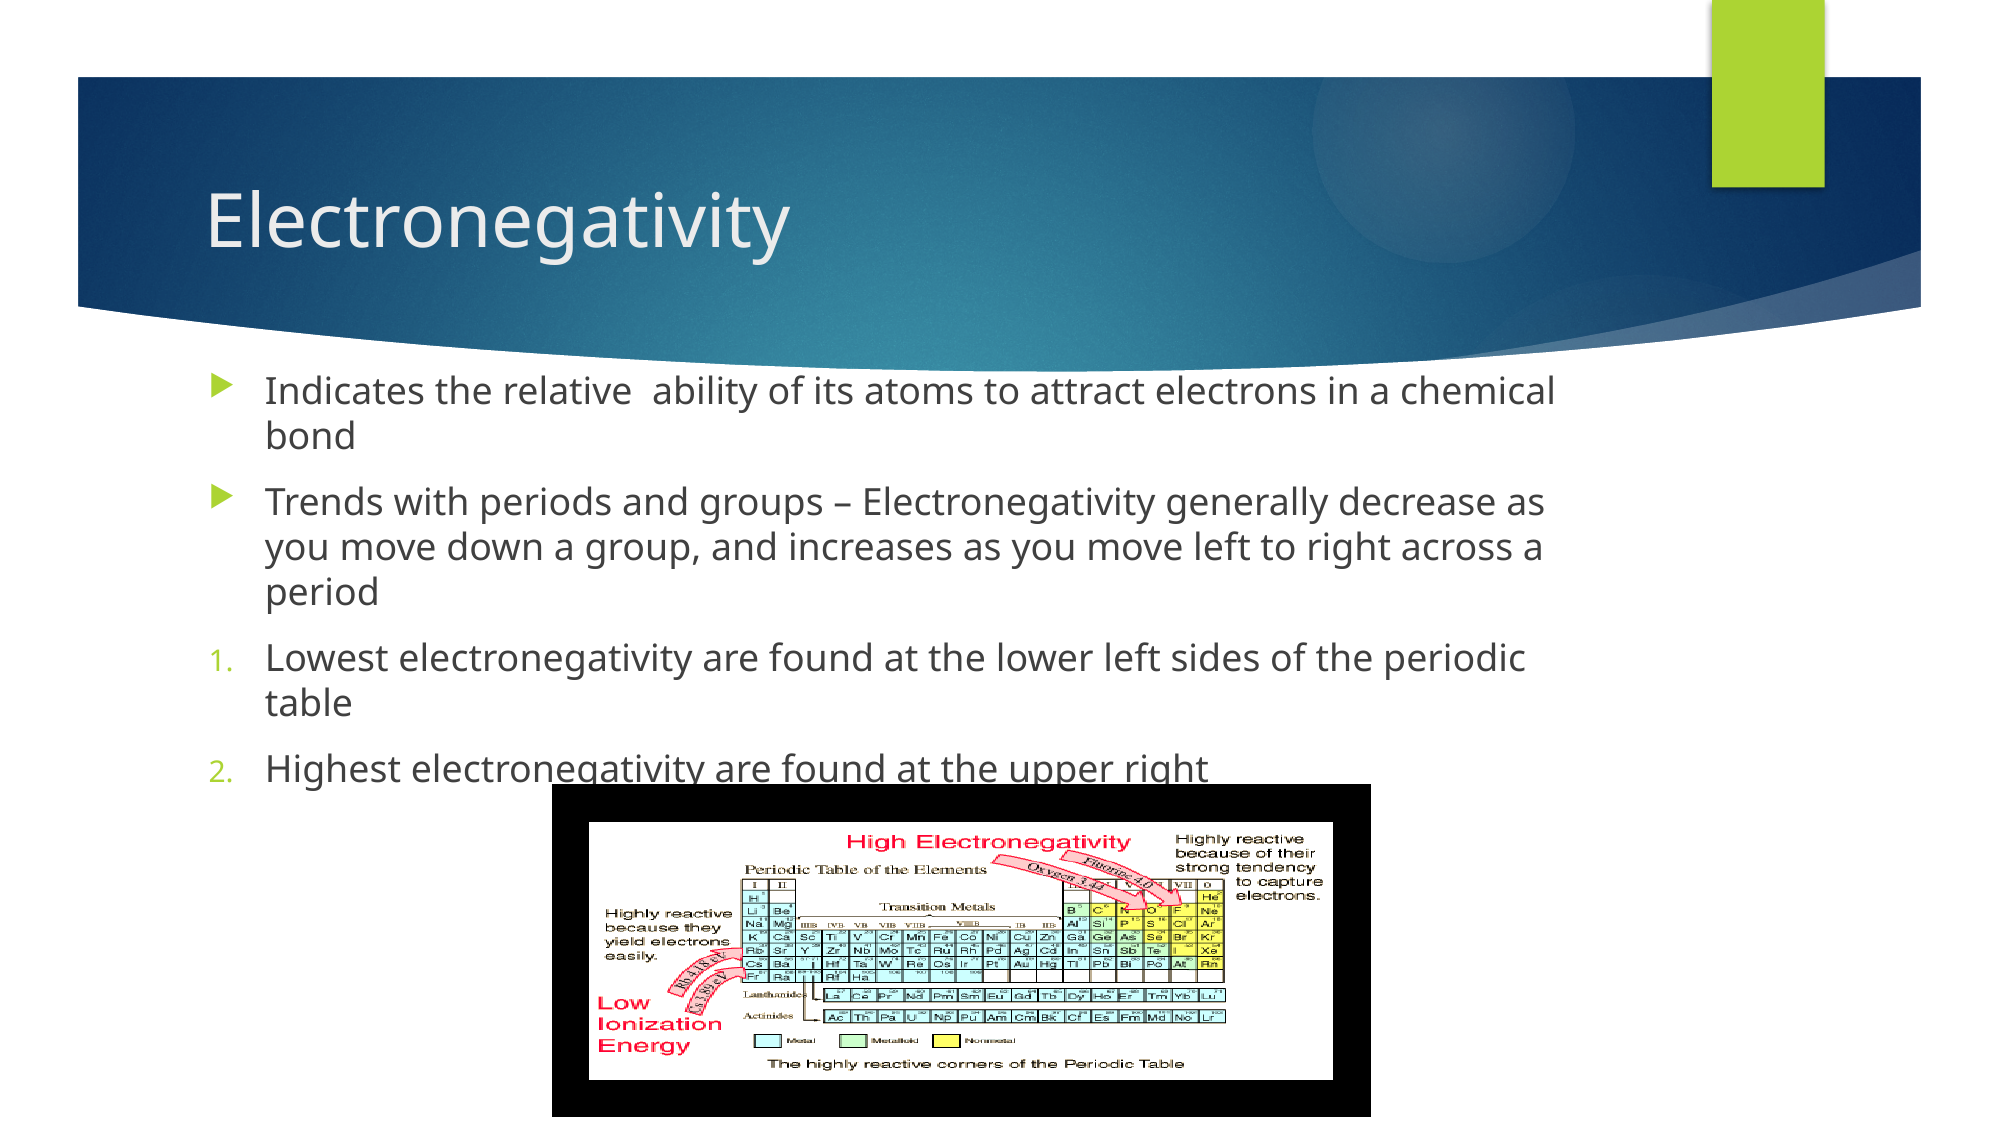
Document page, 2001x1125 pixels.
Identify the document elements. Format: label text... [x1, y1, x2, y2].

title Electronegativity [189, 159, 1627, 276]
list Indicates the relative ability of its atoms to attract electrons in a chemical bond Trends with periods and groups – Electronegativity generally decrease as you move down a group, and increases as you move left to right across a period Lowest electronegativity are found at the lower left sides of the periodic table Highest electronegativity are found at the upper right [193, 359, 1631, 920]
picture [588, 821, 1334, 1080]
